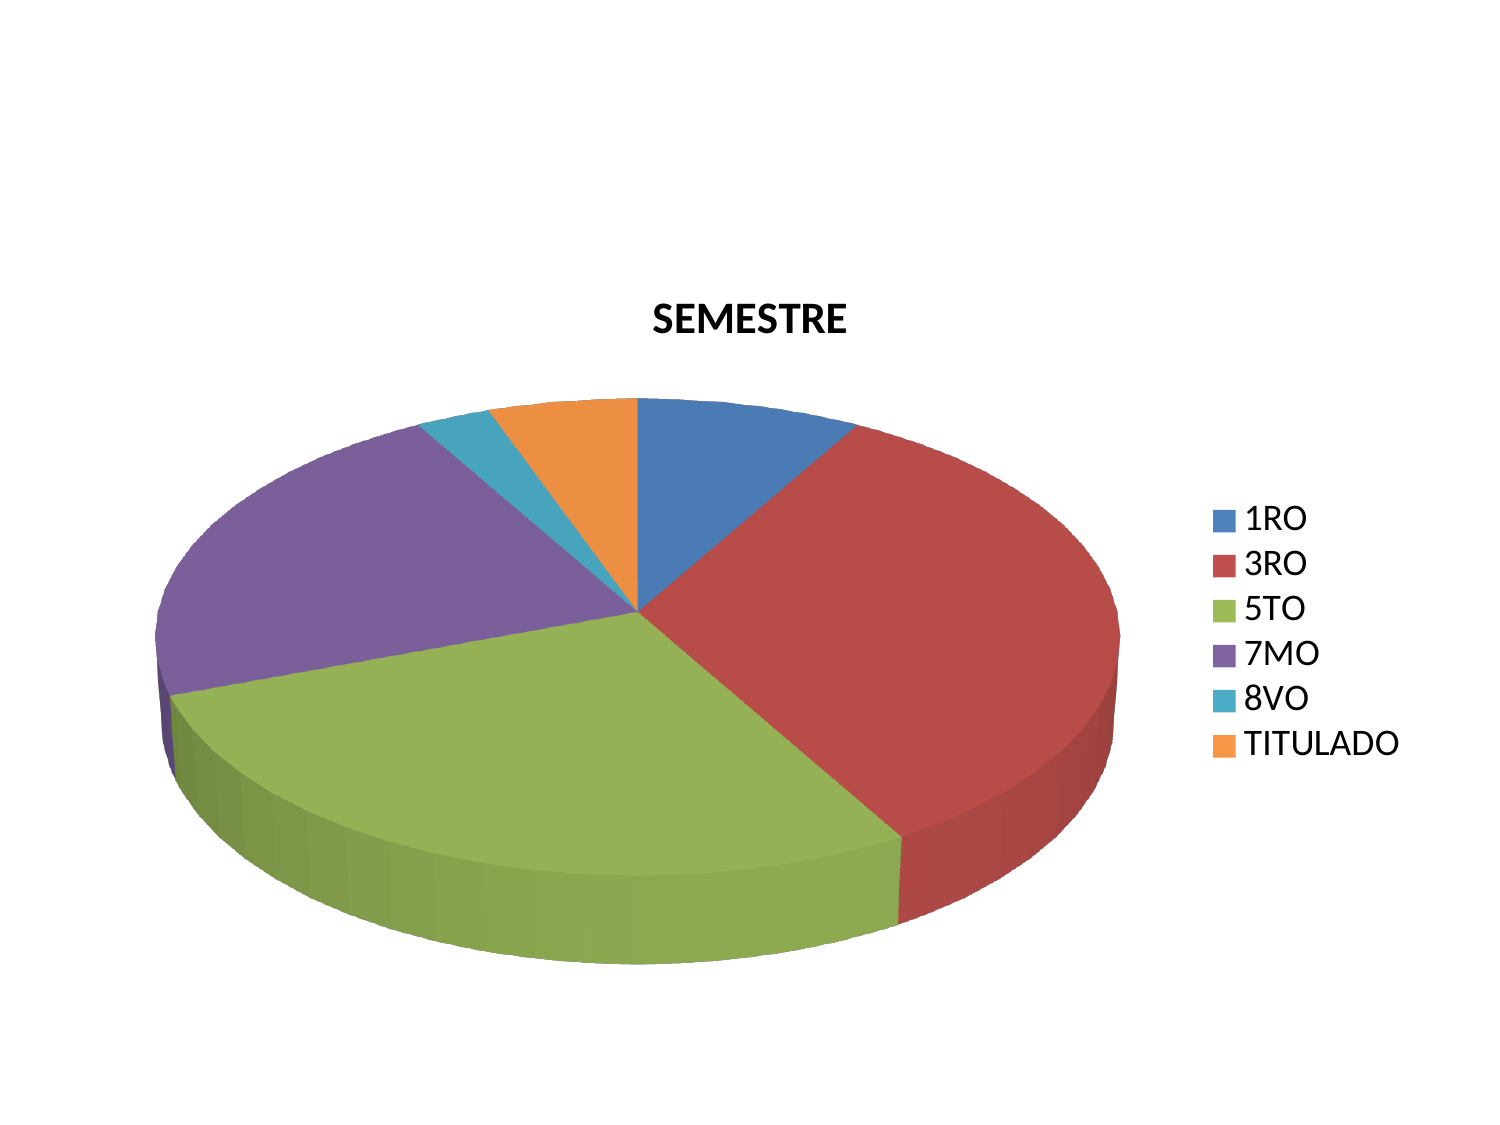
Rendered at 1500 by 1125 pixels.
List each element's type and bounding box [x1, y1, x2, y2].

chart [74, 262, 1426, 1006]
